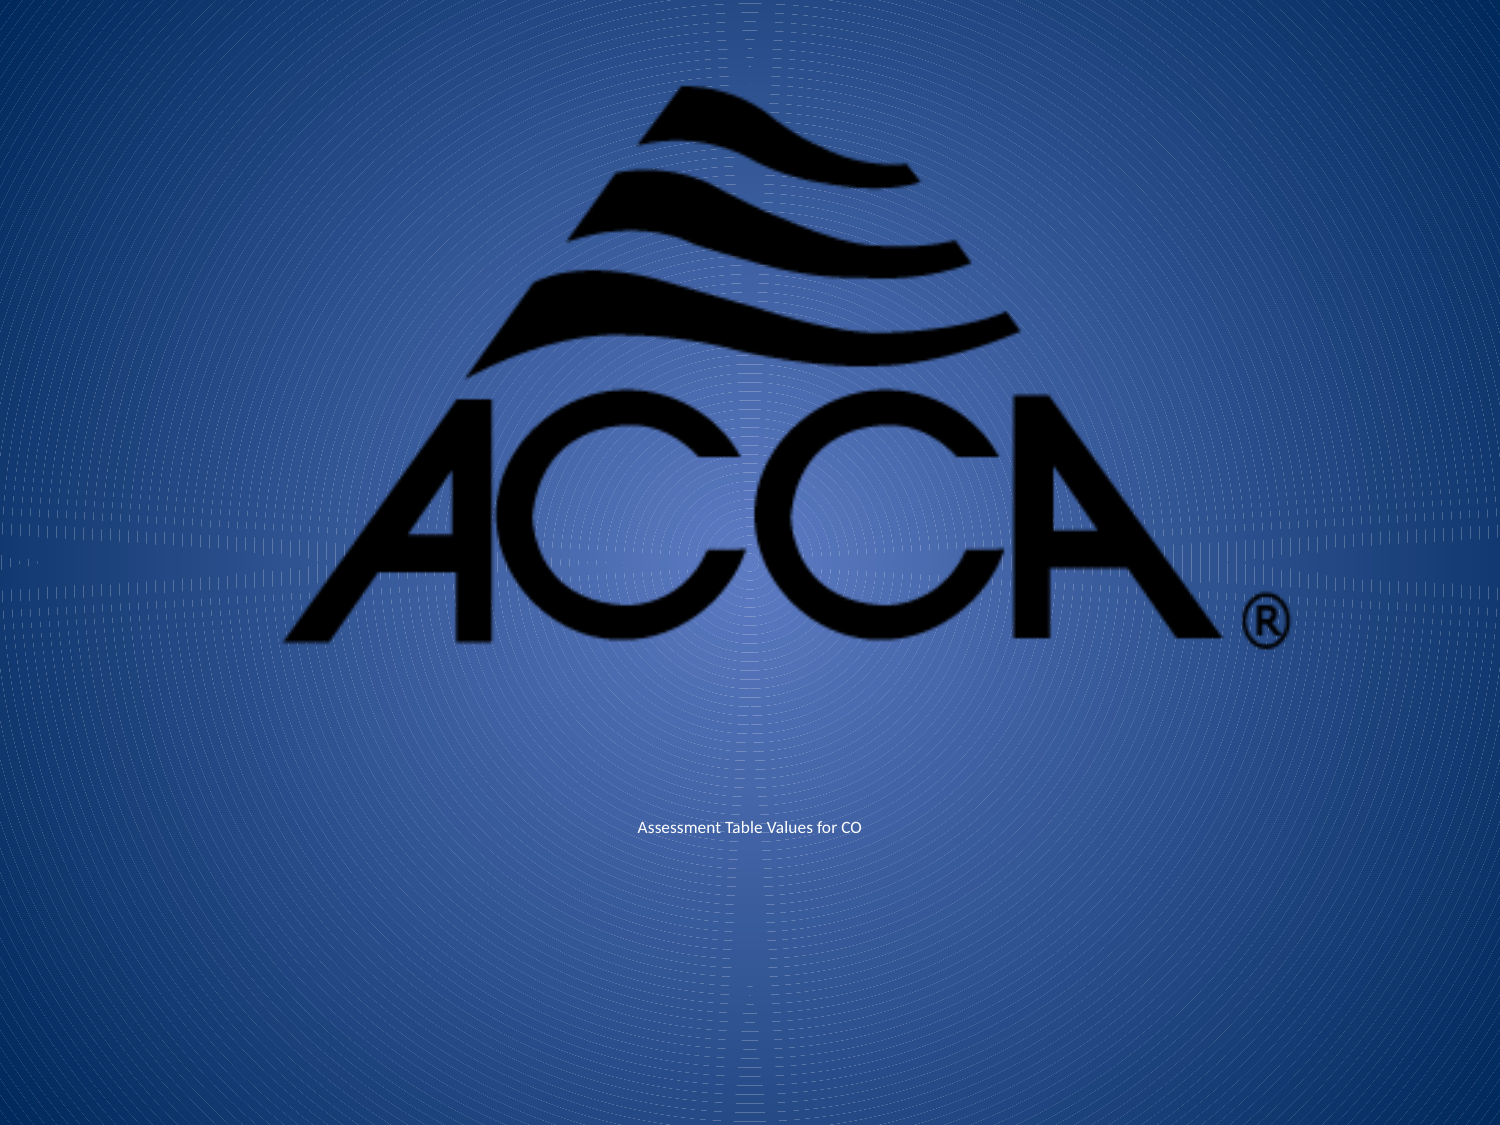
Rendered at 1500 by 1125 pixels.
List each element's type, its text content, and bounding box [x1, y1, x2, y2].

title Assessment Table Values for CO [0, 787, 1500, 888]
picture [237, 24, 1334, 738]
